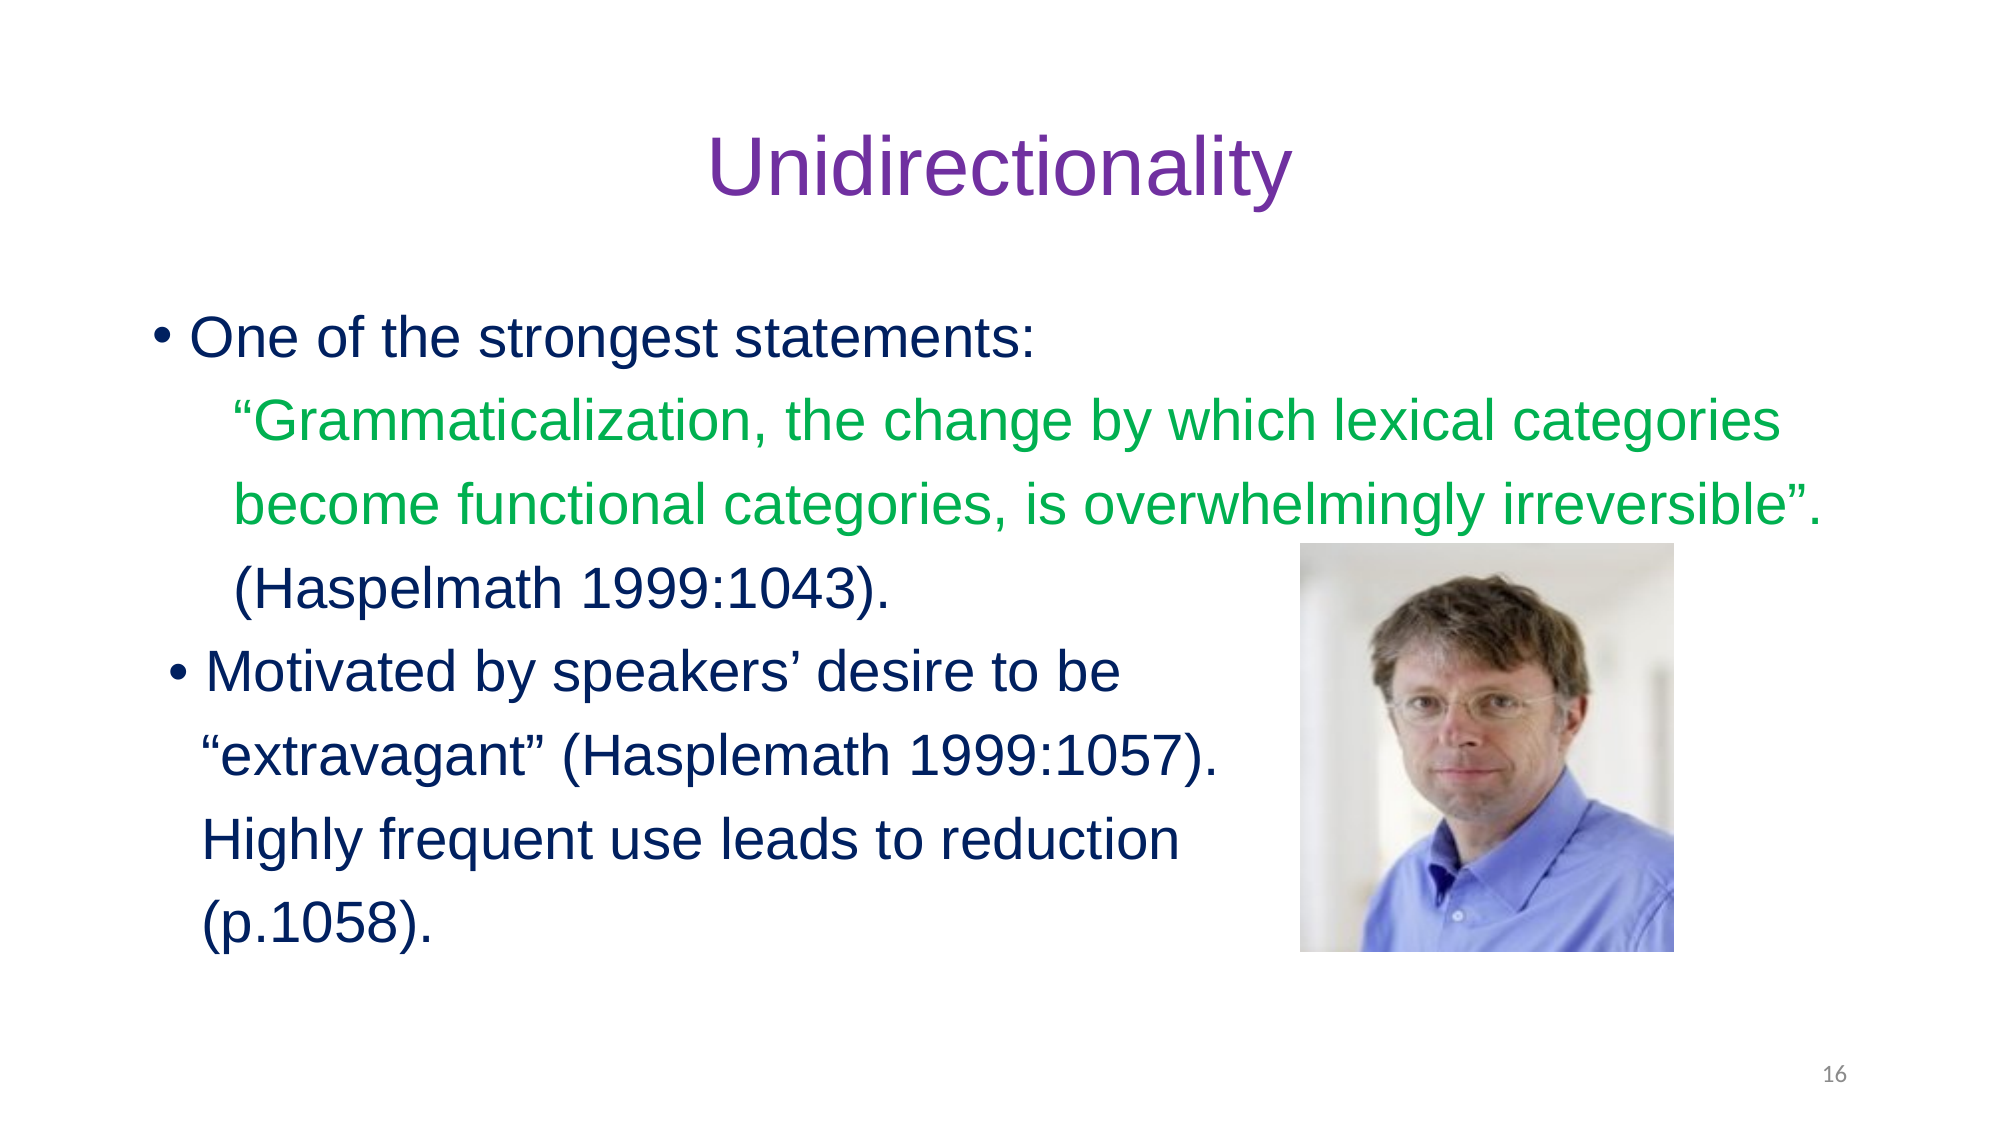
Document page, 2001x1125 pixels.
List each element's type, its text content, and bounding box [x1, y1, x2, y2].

title Unidirectionality [137, 59, 1863, 278]
picture [1300, 543, 1674, 952]
slide_number 16 [1412, 1042, 1863, 1103]
list One of the strongest statements: “Grammaticalization, the change by which lexical categories become functional categories, is overwhelmingly irreversible”. (Haspelmath 1999:1043). • Motivated by speakers’ desire to be “extravagant” (Hasplemath 1999:1057). Highly frequent use leads to reduction (p.1058). [137, 299, 1863, 1014]
